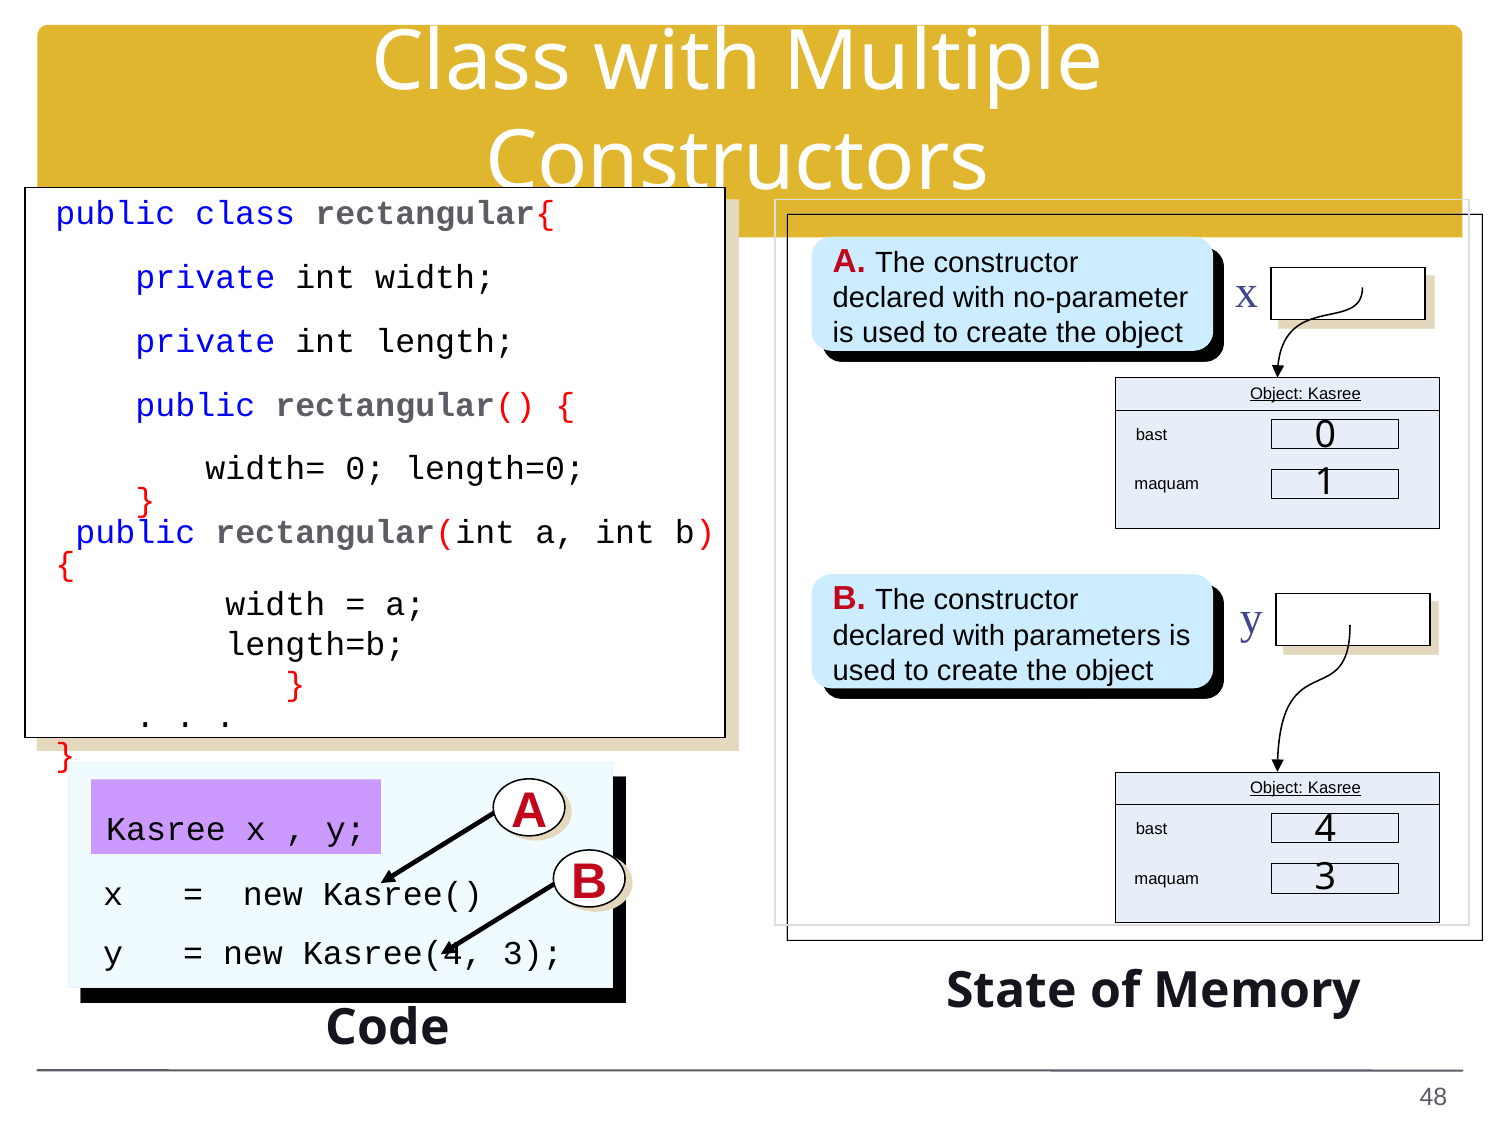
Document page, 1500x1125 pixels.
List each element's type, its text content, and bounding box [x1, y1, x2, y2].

text_box public class rectangular{ private int width; private int length; public rectangular() { width= 0; length=0; } public rectangular(int a, int b) { width = a; length=b; } . . . } [40, 191, 738, 781]
text_box [1137, 587, 1277, 755]
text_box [9, 849, 626, 996]
slide_number 48 [1112, 1069, 1463, 1123]
text_box [774, 199, 1470, 925]
text_box y [1225, 579, 1278, 650]
text_box [24, 187, 725, 738]
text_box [1112, 768, 1443, 926]
text_box A. The constructor declared with no-parameter is used to create the object [812, 237, 1213, 351]
text_box [1278, 587, 1441, 756]
text_box x [1220, 253, 1273, 324]
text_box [1240, 661, 1388, 735]
title Class with Multiple Constructors [99, 37, 1376, 176]
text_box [1112, 374, 1443, 531]
text_box State of Memory [931, 949, 1377, 1025]
text_box [68, 762, 613, 836]
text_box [0, 778, 566, 844]
text_box [1271, 267, 1425, 320]
text_box B. The constructor declared with parameters is used to create the object [812, 574, 1213, 688]
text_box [1274, 289, 1366, 376]
text_box Code [310, 1009, 465, 1063]
text_box [1276, 593, 1430, 646]
